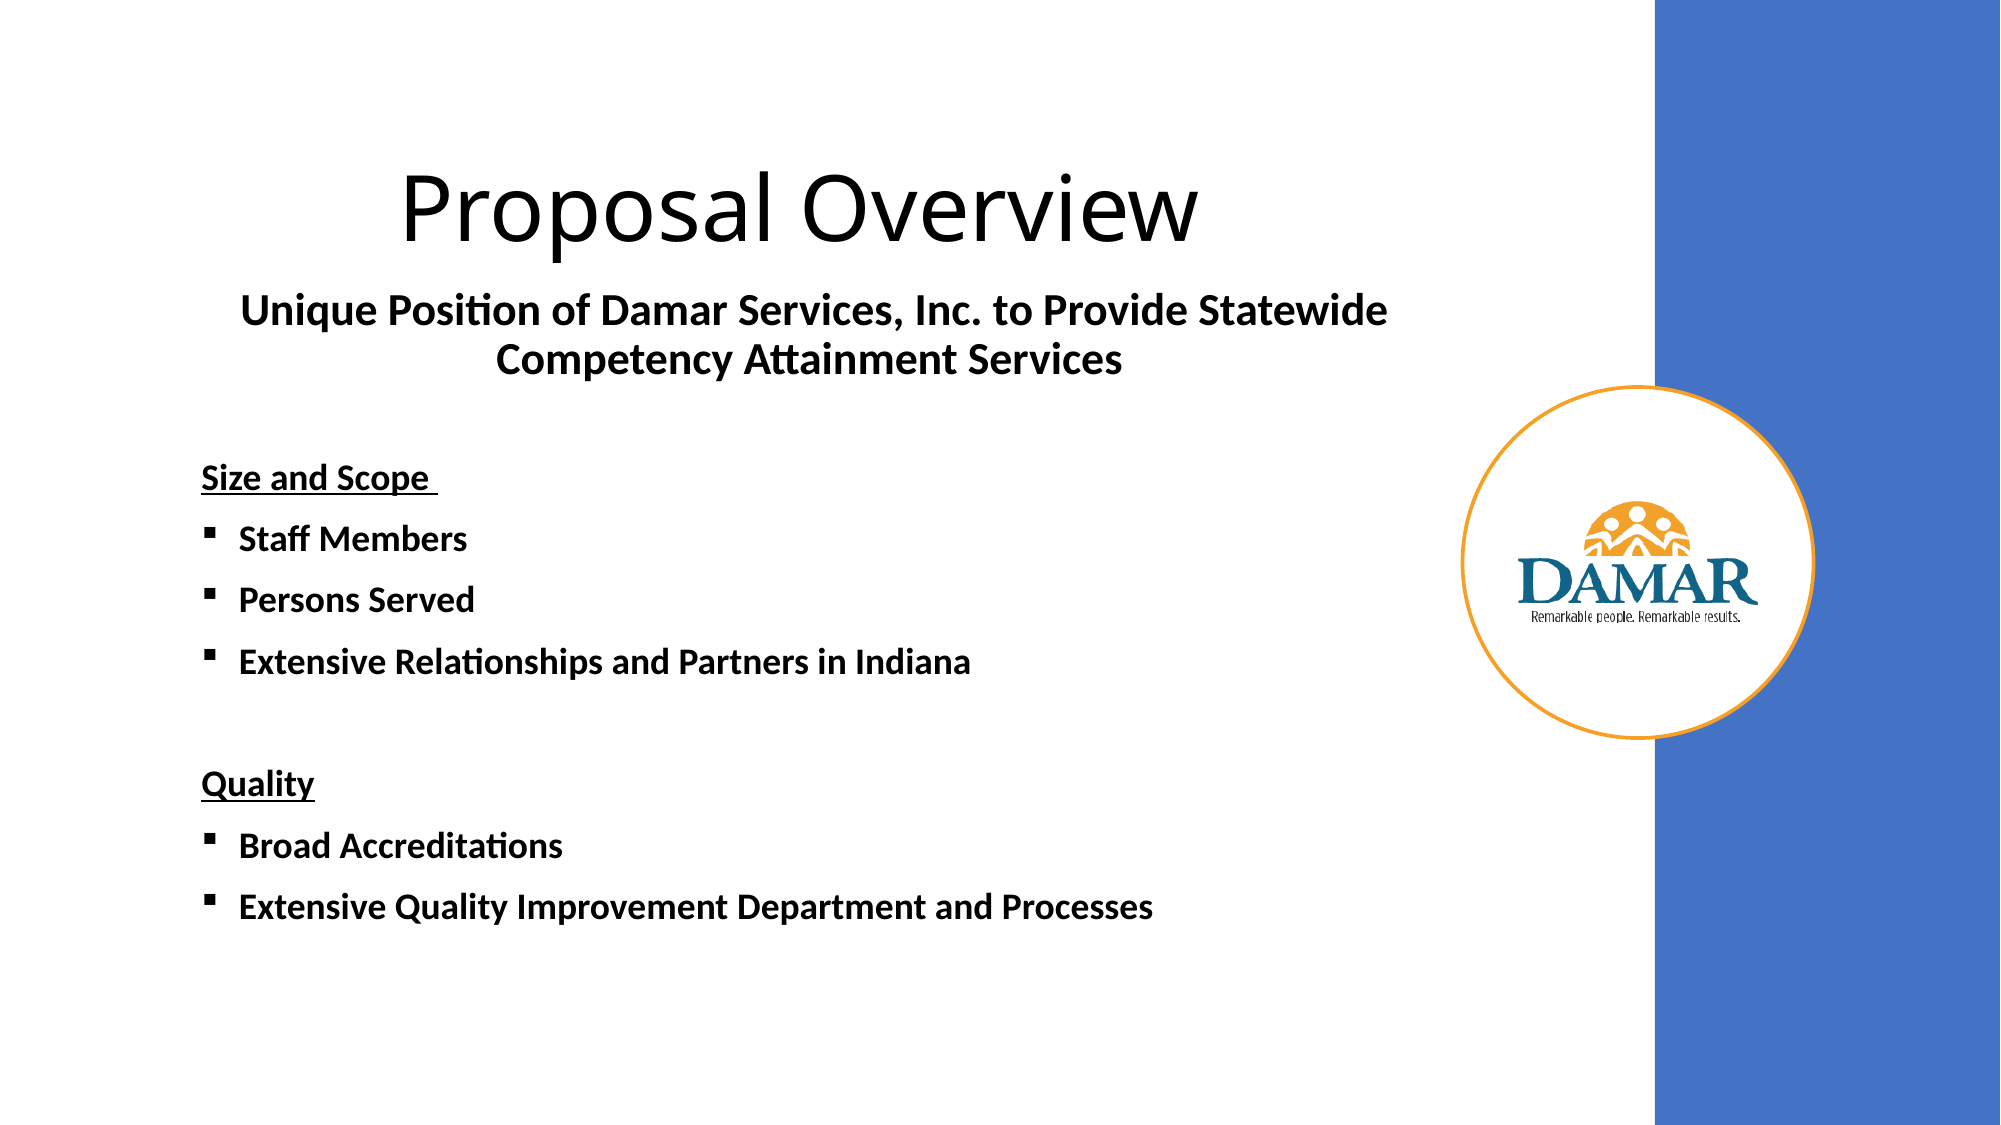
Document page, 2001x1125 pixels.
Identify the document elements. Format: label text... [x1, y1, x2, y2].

text_box [1654, 0, 2000, 1125]
title Proposal Overview [186, 102, 1413, 222]
picture [1518, 501, 1758, 624]
list Unique Position of Damar Services, Inc. to Provide Statewide Competency Attainment Services Size and Scope Staff Members Persons Served Extensive Relationships and Partners in Indiana Quality Broad Accreditations Extensive Quality Improvement Department and Processes [186, 222, 1444, 940]
text_box [1461, 385, 1815, 740]
